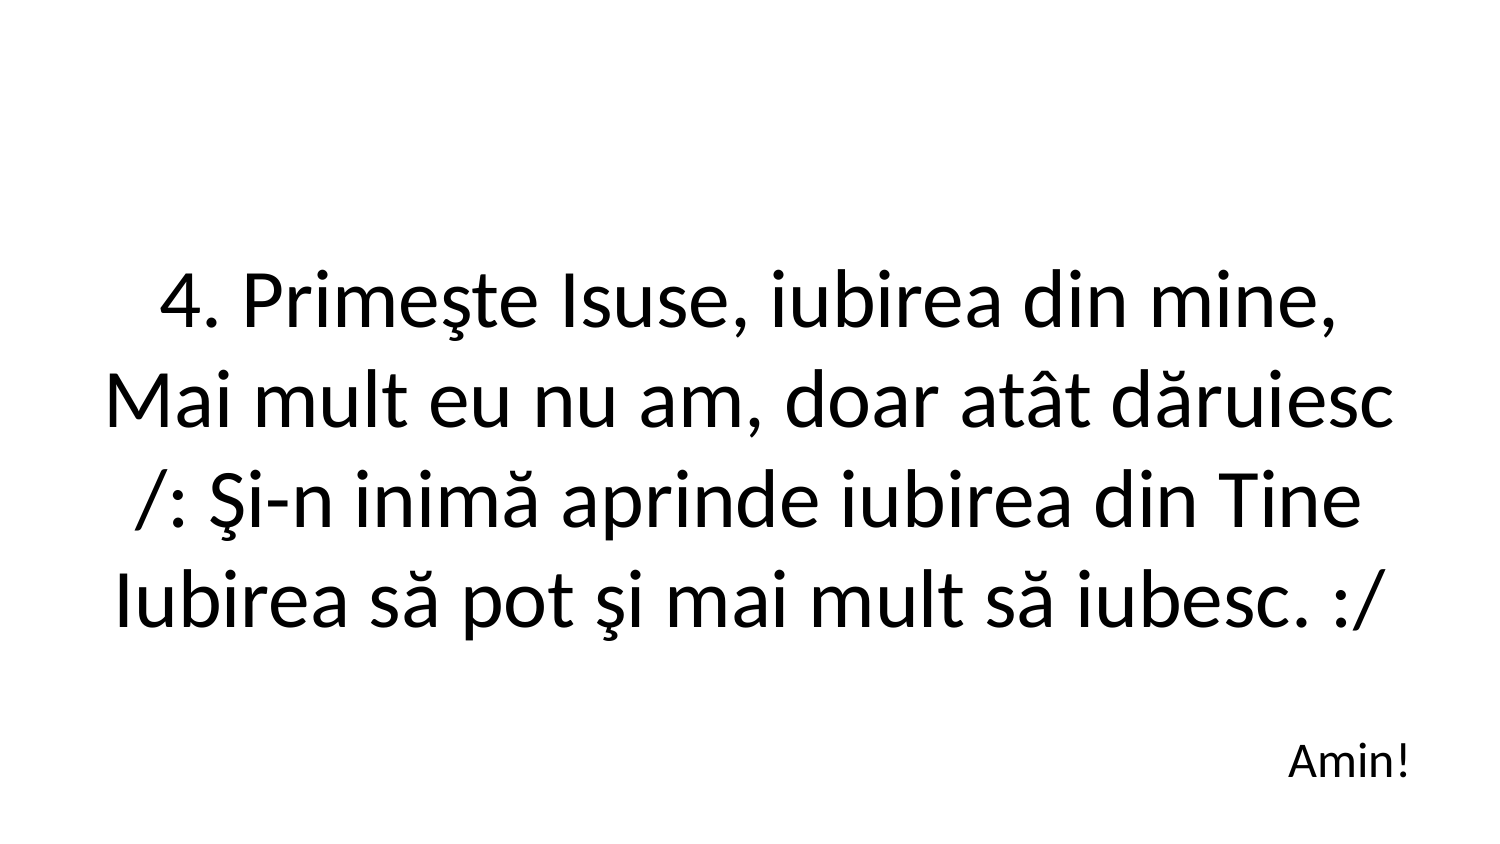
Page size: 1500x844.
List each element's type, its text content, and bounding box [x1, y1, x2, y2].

text_box 4. Primeşte Isuse, iubirea din mine, Mai mult eu nu am, doar atât dăruiesc /: Şi-n inimă aprinde iubirea din Tine Iubirea să pot şi mai mult să iubesc. :/ [88, 192, 1412, 652]
text_box Amin! [1273, 674, 1427, 795]
